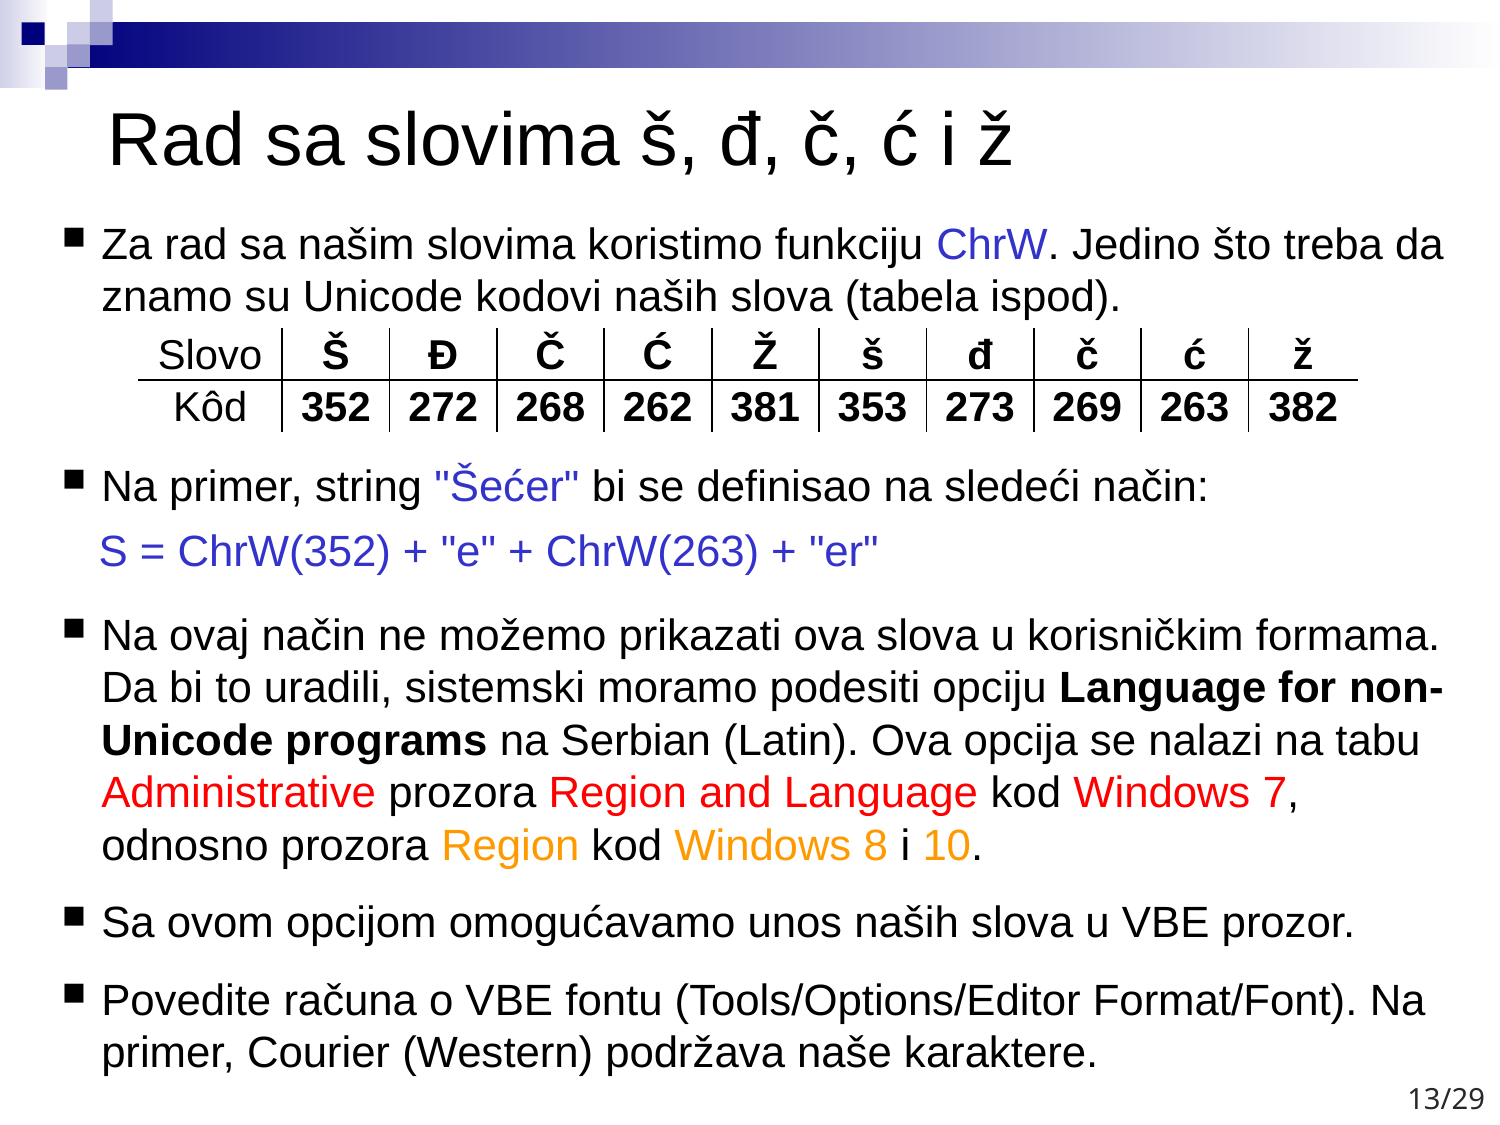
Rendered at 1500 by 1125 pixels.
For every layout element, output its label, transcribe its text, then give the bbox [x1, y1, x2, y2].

table_cell 272 [390, 381, 496, 432]
table_cell Kôd [138, 381, 281, 432]
table_cell 269 [1035, 381, 1140, 432]
table_cell 381 [713, 381, 818, 432]
table_cell 262 [605, 381, 711, 432]
table_header Ć [605, 328, 711, 379]
table_cell 263 [1142, 381, 1248, 432]
list Za rad sa našim slovima koristimo funkciju ChrW. Jedino što treba da znamo su Unicode kodovi naših slova (tabela ispod). Na primer, string "Šećer" bi se definisao na sledeći način: S = ChrW(352) + "e" + ChrW(263) + "er" Na ovaj način ne možemo prikazati ova slova u korisničkim formama. Da bi to uradili, sistemski moramo podesiti opciju Language for non-Unicode programs na Serbian (Latin). Ova opcija se nalazi na tabu Administrative prozora Region and Language kod Windows 7, odnosno prozora Region kod Windows 8 i 10. Sa ovom opcijom omogućavamo unos naših slova u VBE prozor. Povedite računa o VBE fontu (Tools/Options/Editor Format/Font). Na primer, Courier (Western) podržava naše karaktere. [46, 208, 1465, 1105]
table_header Đ [390, 328, 496, 379]
title Rad sa slovima š, đ, č, ć i ž [92, 75, 1055, 197]
table_cell 352 [283, 381, 389, 432]
table_header š [820, 328, 926, 379]
table_header ž [1249, 328, 1358, 379]
table_cell 273 [927, 381, 1033, 432]
table_cell 268 [498, 381, 603, 432]
table_header Ž [713, 328, 818, 379]
table_header Č [498, 328, 603, 379]
table_header đ [927, 328, 1033, 379]
table_header Slovo [138, 328, 281, 379]
table_header č [1035, 328, 1140, 379]
table_header ć [1142, 328, 1248, 379]
table_cell 353 [820, 381, 926, 432]
table_header Š [283, 328, 389, 379]
text_box 13/29 [1374, 1072, 1500, 1123]
table_cell 382 [1249, 381, 1358, 432]
